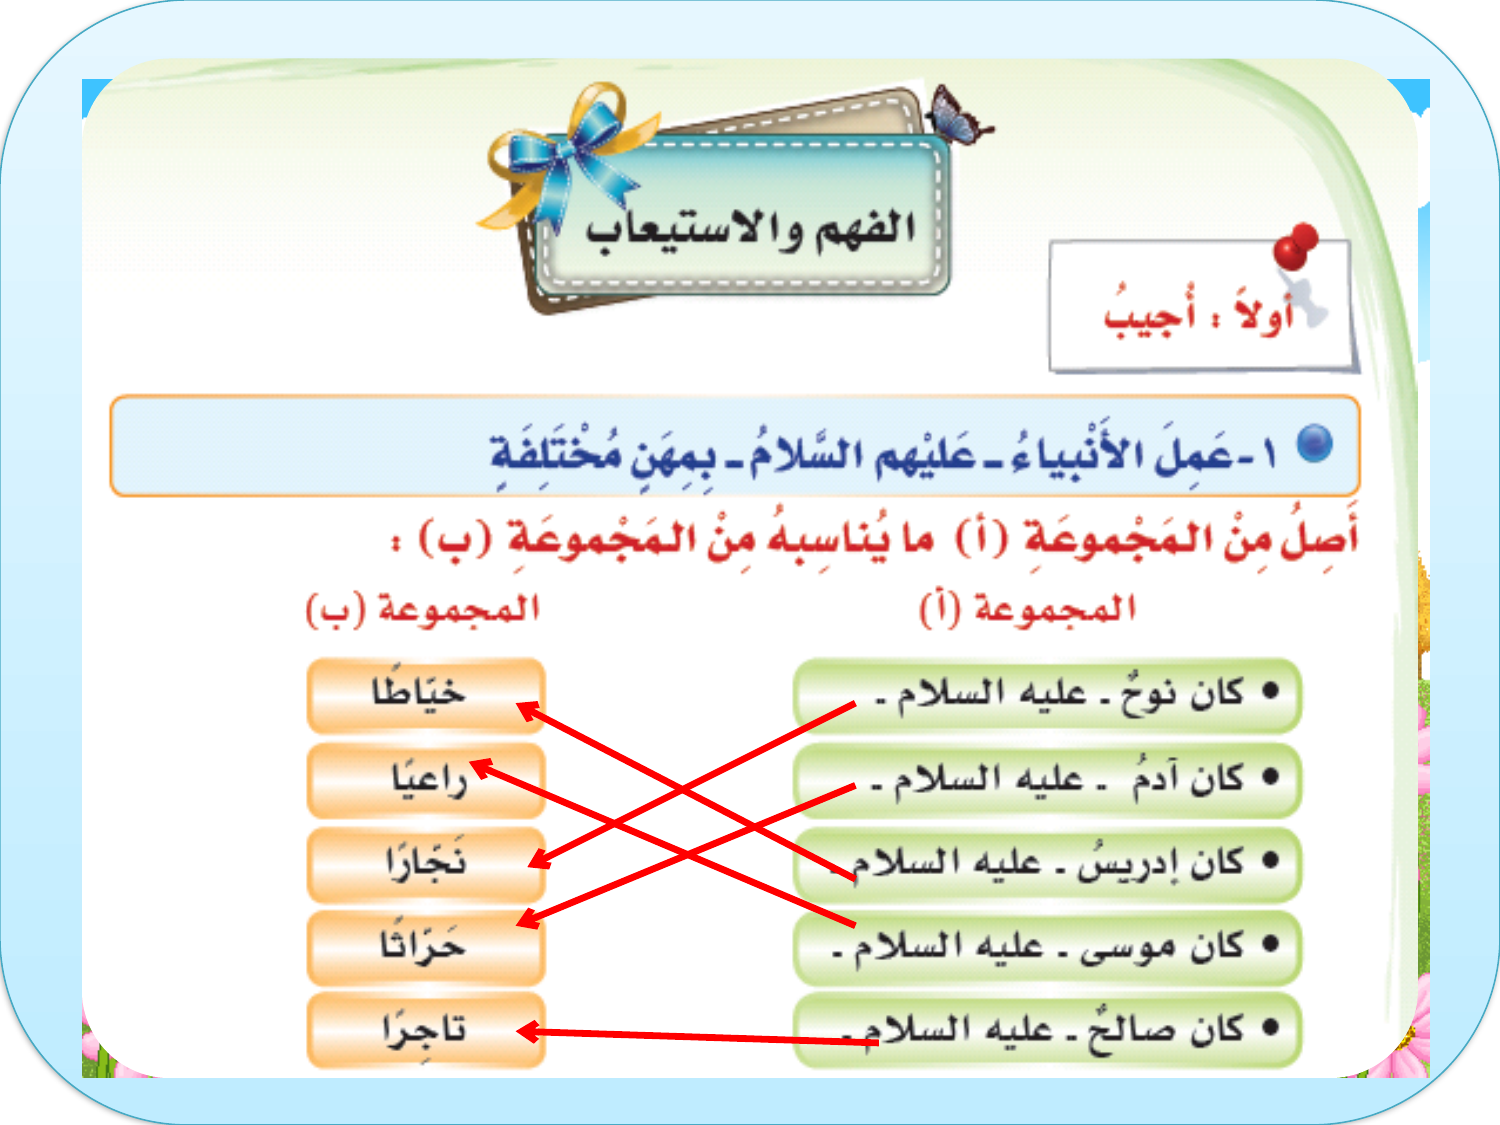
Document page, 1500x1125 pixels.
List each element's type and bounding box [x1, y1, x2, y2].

text_box [468, 761, 856, 926]
text_box [515, 1030, 880, 1044]
picture [81, 58, 1430, 1079]
text_box [0, 0, 1500, 1125]
text_box [515, 702, 856, 761]
